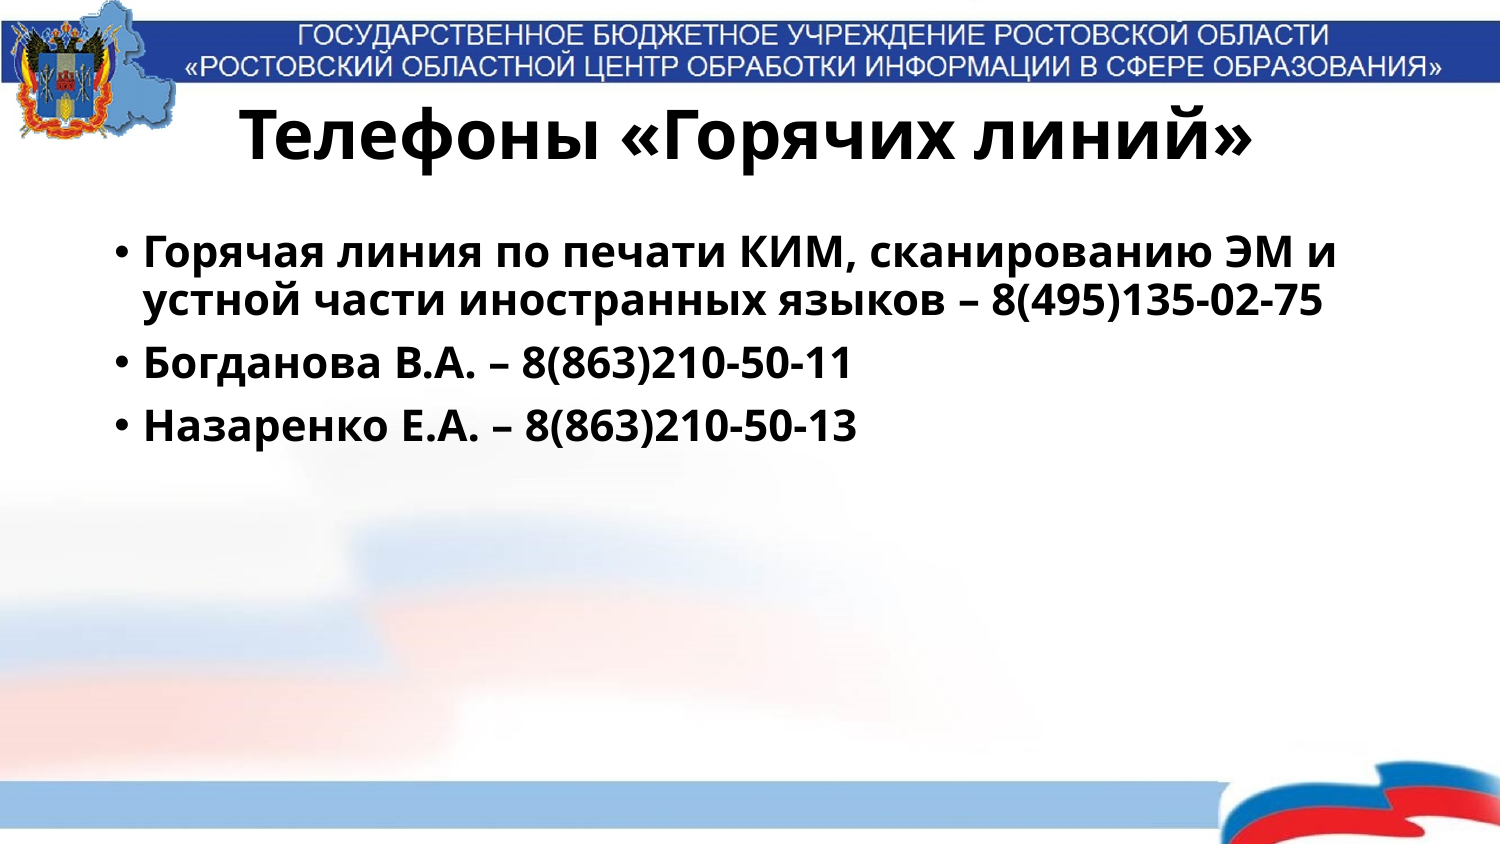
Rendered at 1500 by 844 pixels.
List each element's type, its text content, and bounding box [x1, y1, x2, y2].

list Горячая линия по печати КИМ, сканированию ЭМ и устной части иностранных языков – 8(495)135-02-75 Богданова В.А. – 8(863)210-50-11 Назаренко Е.А. – 8(863)210-50-13 [103, 224, 1397, 760]
picture [0, 0, 1500, 844]
title Телефоны «Горячих линий» [100, 55, 1395, 219]
